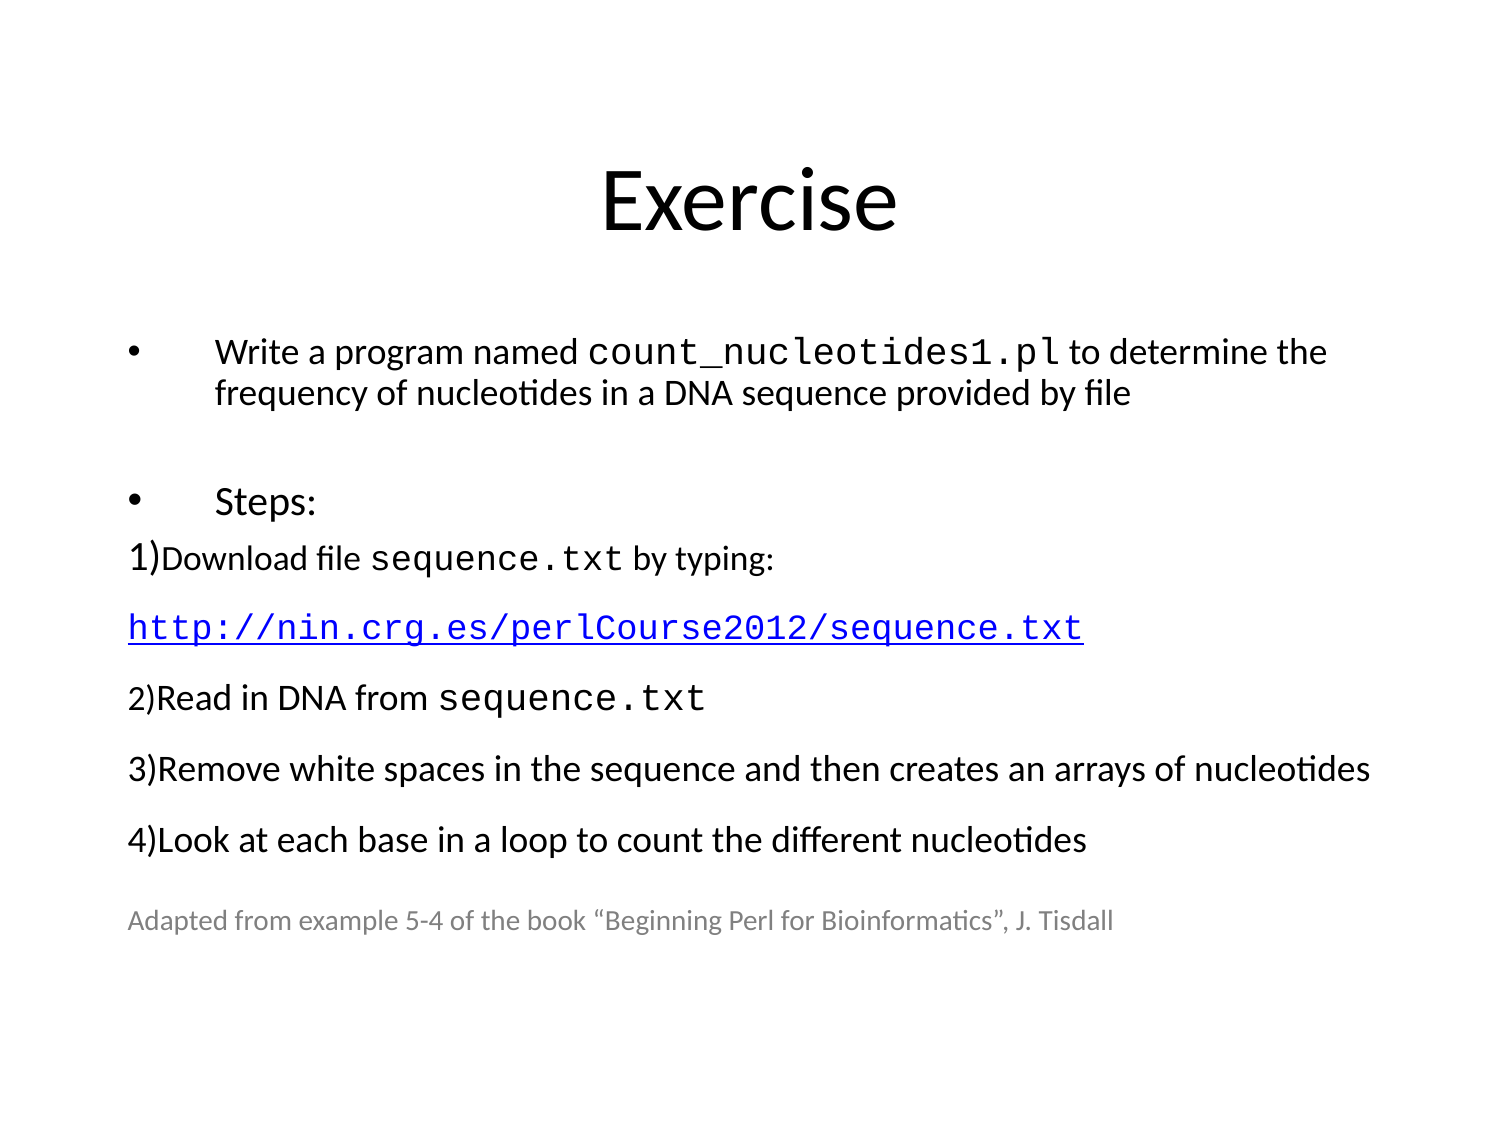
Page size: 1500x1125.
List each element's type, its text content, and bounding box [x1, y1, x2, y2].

title Exercise [112, 99, 1388, 288]
list Write a program named count_nucleotides1.pl to determine the frequency of nucleotides in a DNA sequence provided by file Steps: 1)Download file sequence.txt by typing: http://nin.crg.es/perlCourse2012/sequence.txt 2)Read in DNA from sequence.txt 3)Remove white spaces in the sequence and then creates an arrays of nucleotides 4)Look at each base in a loop to count the different nucleotides Adapted from example 5-4 of the book “Beginning Perl for Bioinformatics”, J. Tisdall [112, 324, 1400, 1000]
